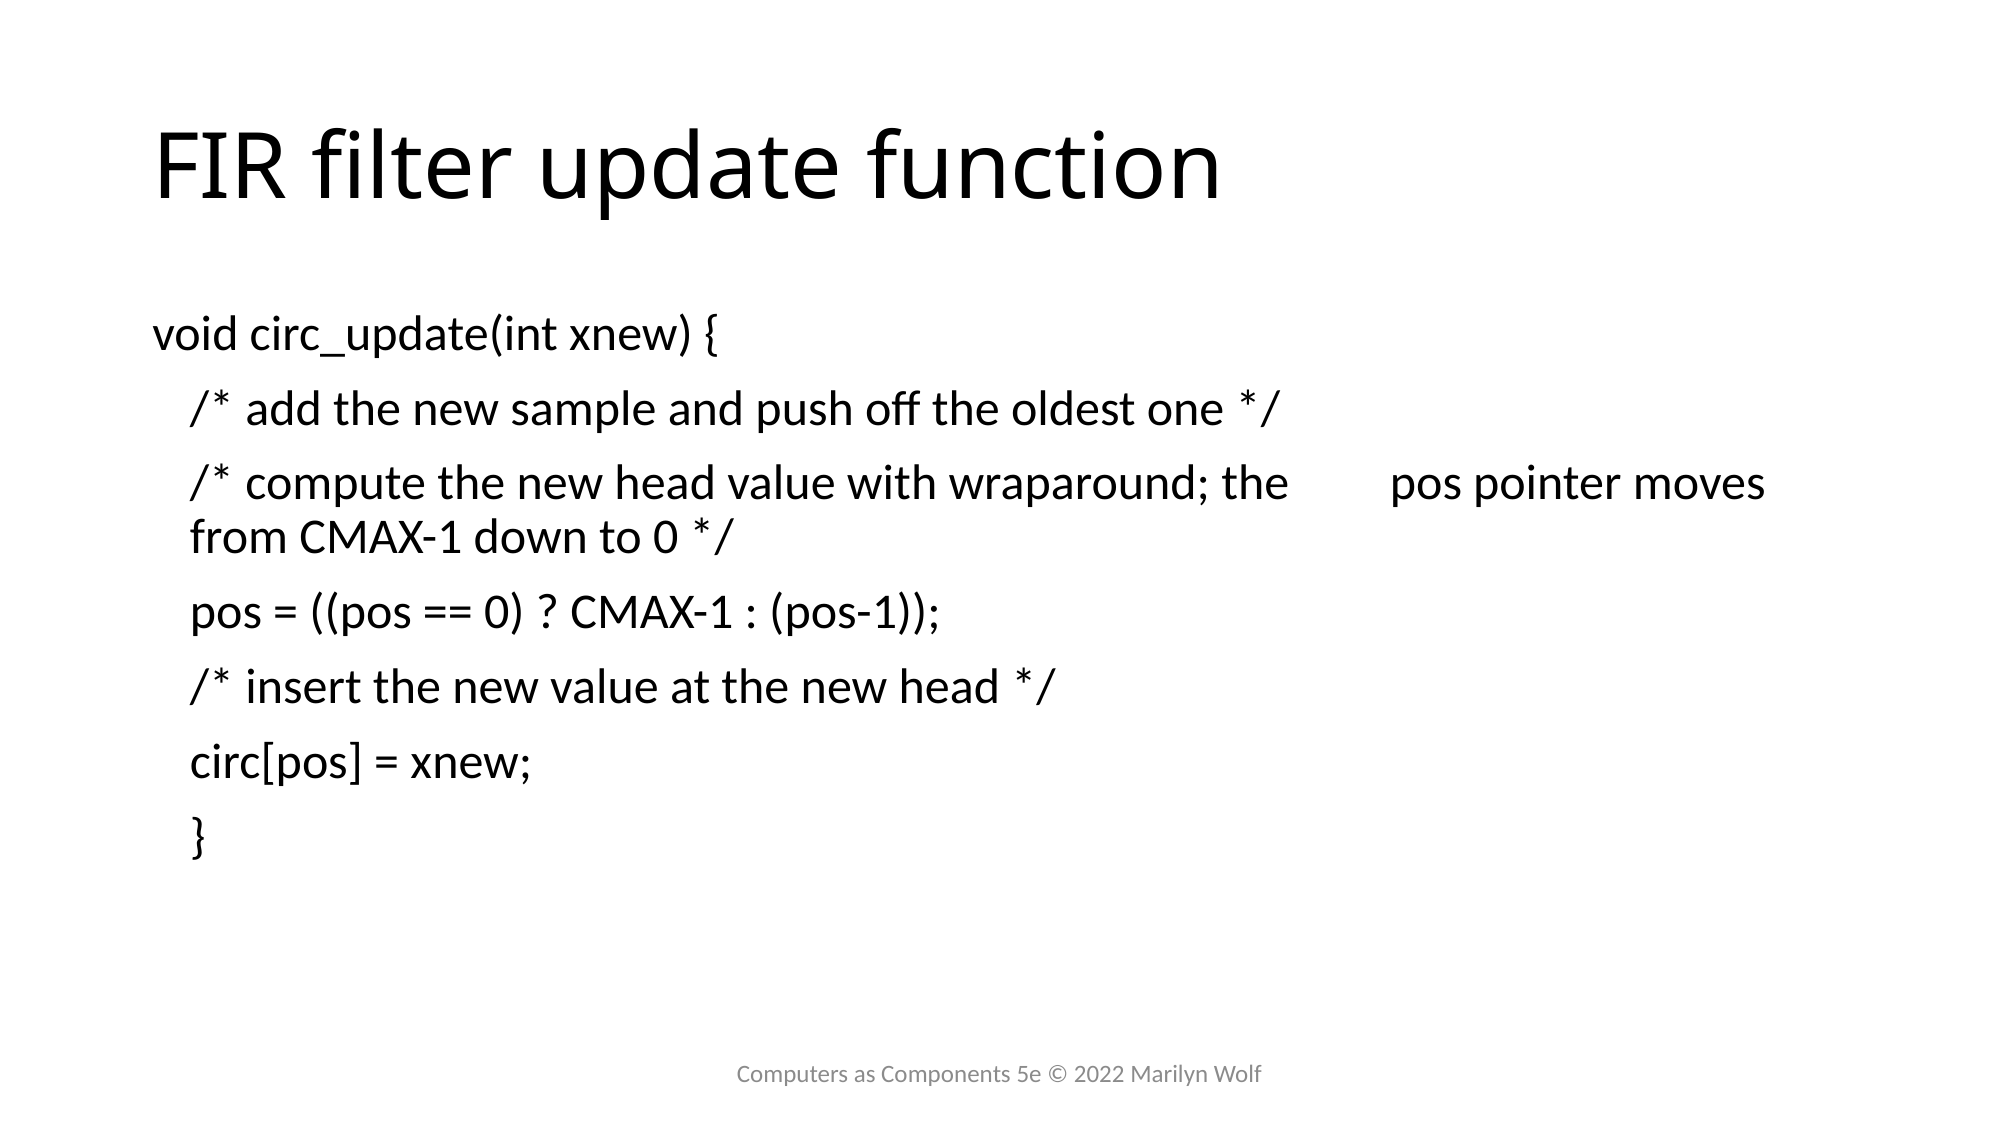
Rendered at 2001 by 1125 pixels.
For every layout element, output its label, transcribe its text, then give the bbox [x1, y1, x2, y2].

footer Computers as Components 5e © 2022 Marilyn Wolf [662, 1042, 1338, 1103]
title FIR filter update function [137, 59, 1863, 278]
list void circ_update(int xnew) { /* add the new sample and push off the oldest one */ /* compute the new head value with wraparound; the pos pointer moves from CMAX-1 down to 0 */ pos = ((pos == 0) ? CMAX-1 : (pos-1)); /* insert the new value at the new head */ circ[pos] = xnew; } [137, 299, 1863, 1014]
